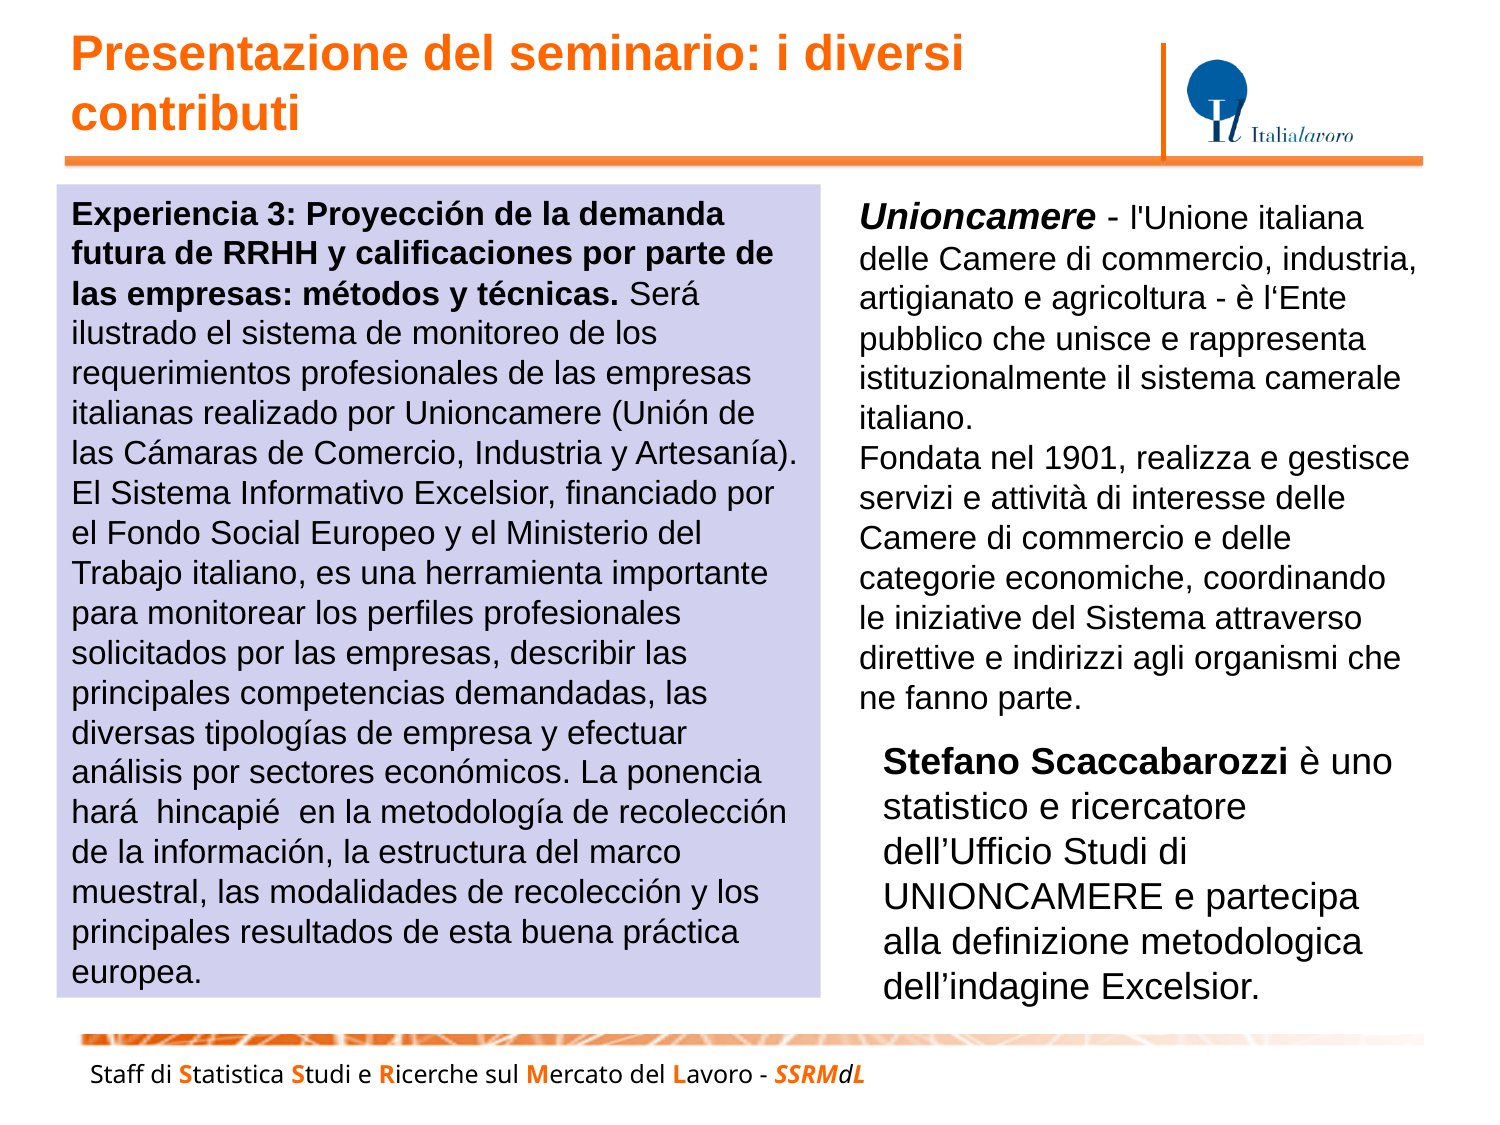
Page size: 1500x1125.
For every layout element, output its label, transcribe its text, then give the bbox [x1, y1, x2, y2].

text_box Stefano Scaccabarozzi è uno statistico e ricercatore dell’Ufficio Studi di UNIONCAMERE e partecipa alla definizione metodologica dell’indagine Excelsior. [868, 729, 1436, 1015]
text_box Experiencia 3: Proyección de la demanda futura de RRHH y calificaciones por parte de las empresas: métodos y técnicas. Será ilustrado el sistema de monitoreo de los requerimientos profesionales de las empresas italianas realizado por Unioncamere (Unión de las Cámaras de Comercio, Industria y Artesanía). El Sistema Informativo Excelsior, financiado por el Fondo Social Europeo y el Ministerio del Trabajo italiano, es una herramienta importante para monitorear los perfiles profesionales solicitados por las empresas, describir las principales competencias demandadas, las diversas tipologías de empresa y efectuar análisis por sectores económicos. La ponencia hará hincapié en la metodología de recolección de la información, la estructura del marco muestral, las modalidades de recolección y los principales resultados de esta buena práctica europea. [56, 184, 821, 998]
text_box Presentazione del seminario: i diversi contributi [55, 12, 1155, 148]
picture [1187, 59, 1353, 142]
slide_number Staff di Statistica Studi e Ricerche sul Mercato del Lavoro - SSRMdL [75, 1046, 1424, 1103]
text_box Unioncamere - l'Unione italiana delle Camere di commercio, industria, artigianato e agricoltura - è l‘Ente pubblico che unisce e rappresenta istituzionalmente il sistema camerale italiano. Fondata nel 1901, realizza e gestisce servizi e attività di interesse delle Camere di commercio e delle categorie economiche, coordinando le iniziative del Sistema attraverso direttive e indirizzi agli organismi che ne fanno parte. [844, 184, 1436, 724]
picture [76, 1034, 1424, 1046]
